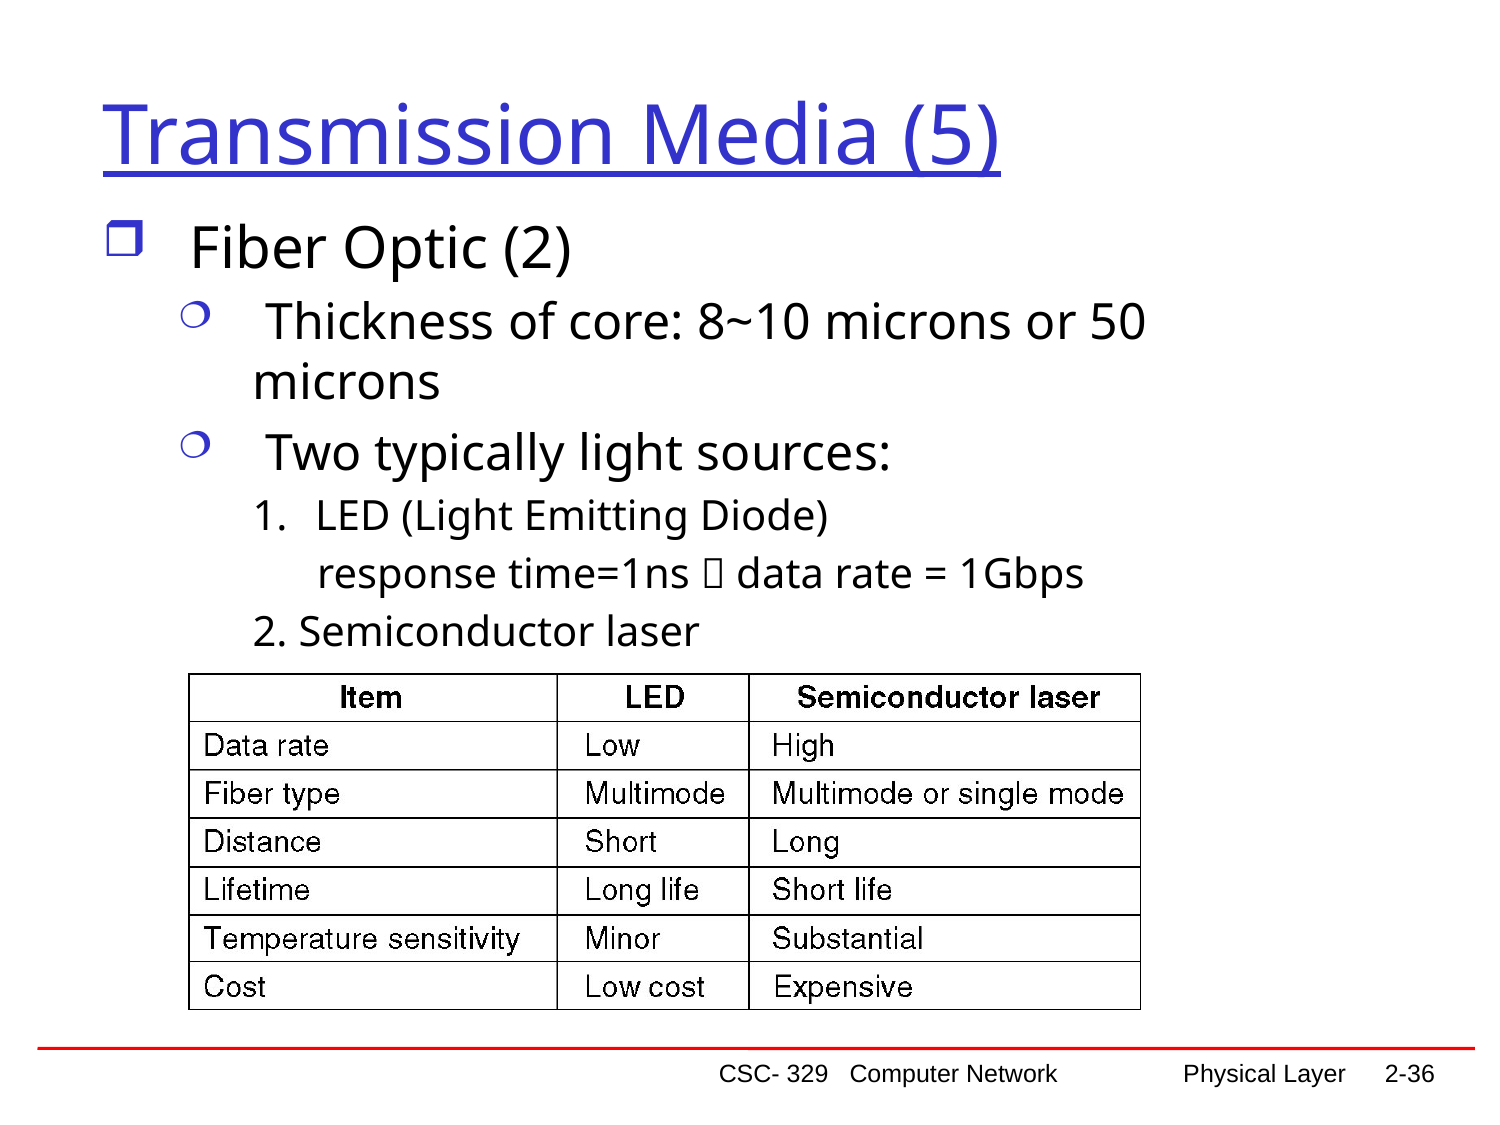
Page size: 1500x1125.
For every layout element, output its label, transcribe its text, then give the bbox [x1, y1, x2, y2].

picture [187, 673, 1141, 1011]
footer CSC- 329 Computer Network Physical Layer [644, 1049, 1338, 1125]
title Transmission Media (5) [87, 37, 1363, 202]
list Fiber Optic (2) Thickness of core: 8~10 microns or 50 microns Two typically light sources: LED (Light Emitting Diode) response time=1ns  data rate = 1Gbps 2. Semiconductor laser [87, 202, 1363, 966]
slide_number 2-36 [1338, 1049, 1451, 1125]
